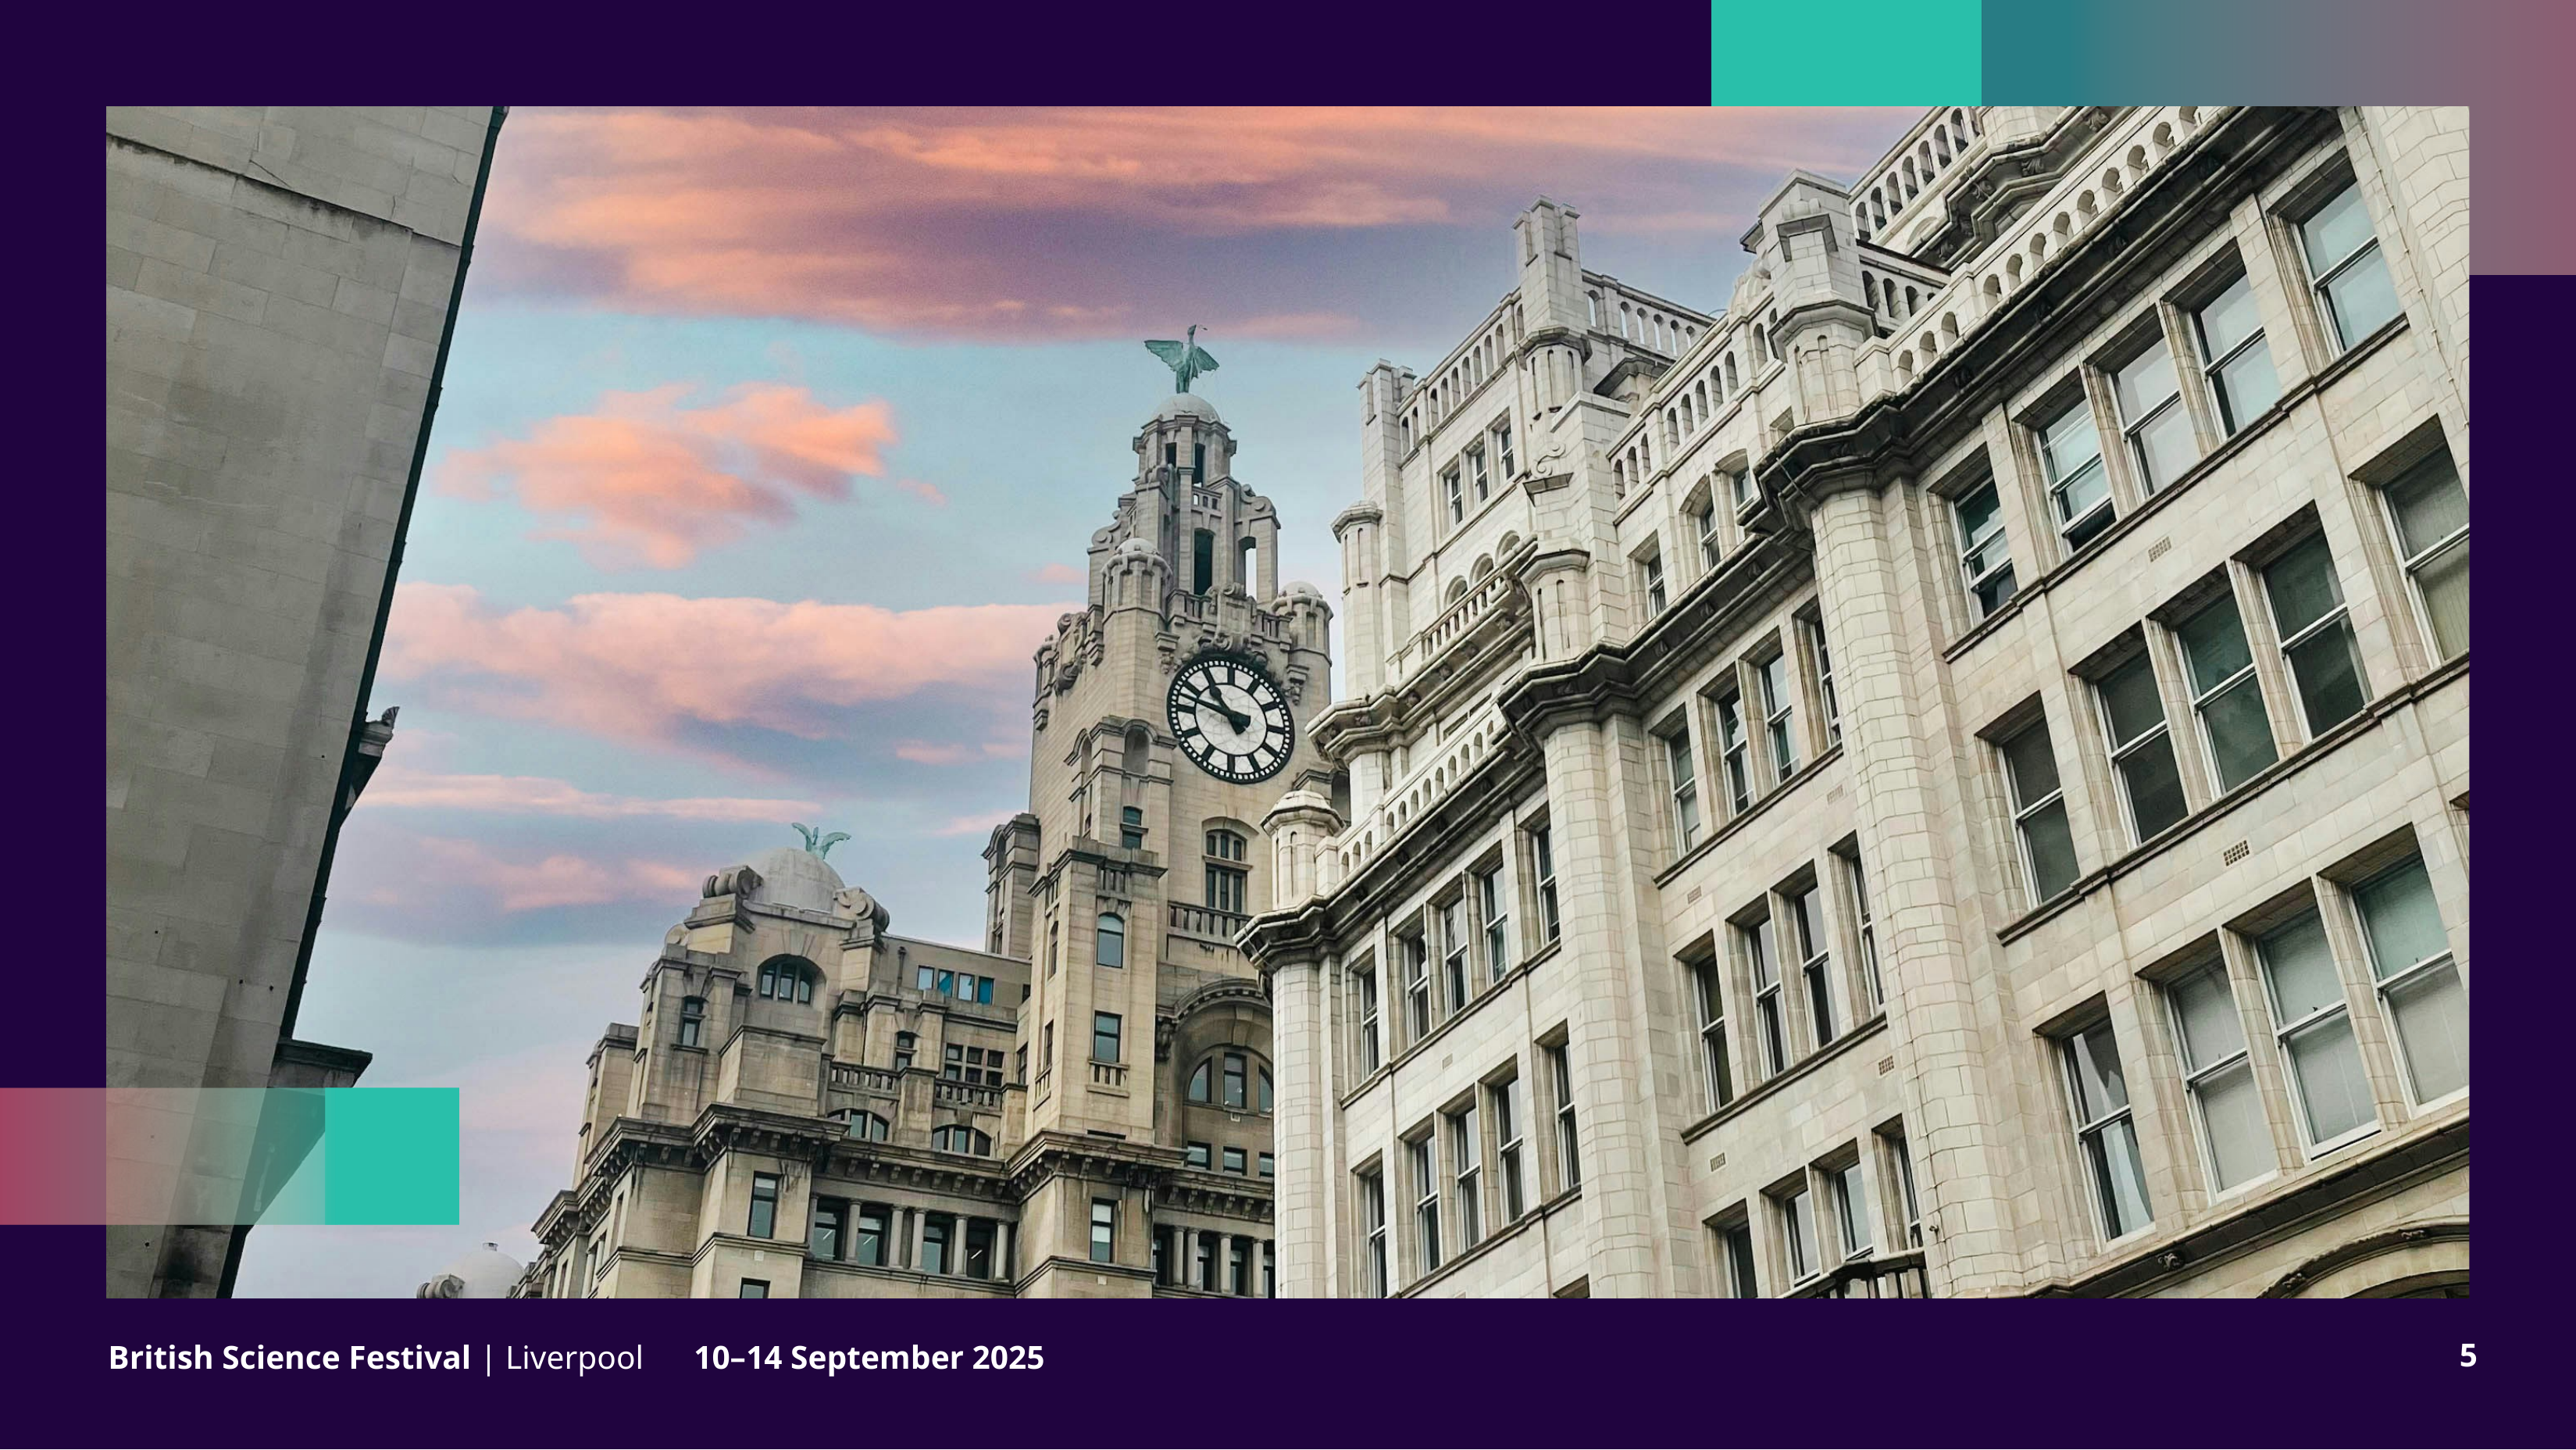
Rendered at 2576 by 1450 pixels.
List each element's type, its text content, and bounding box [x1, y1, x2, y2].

picture [0, 0, 2576, 1298]
footer British Science Festival | Liverpool 10–14 September 2025 [96, 1330, 1908, 1382]
slide_number 5 [2372, 1335, 2478, 1374]
